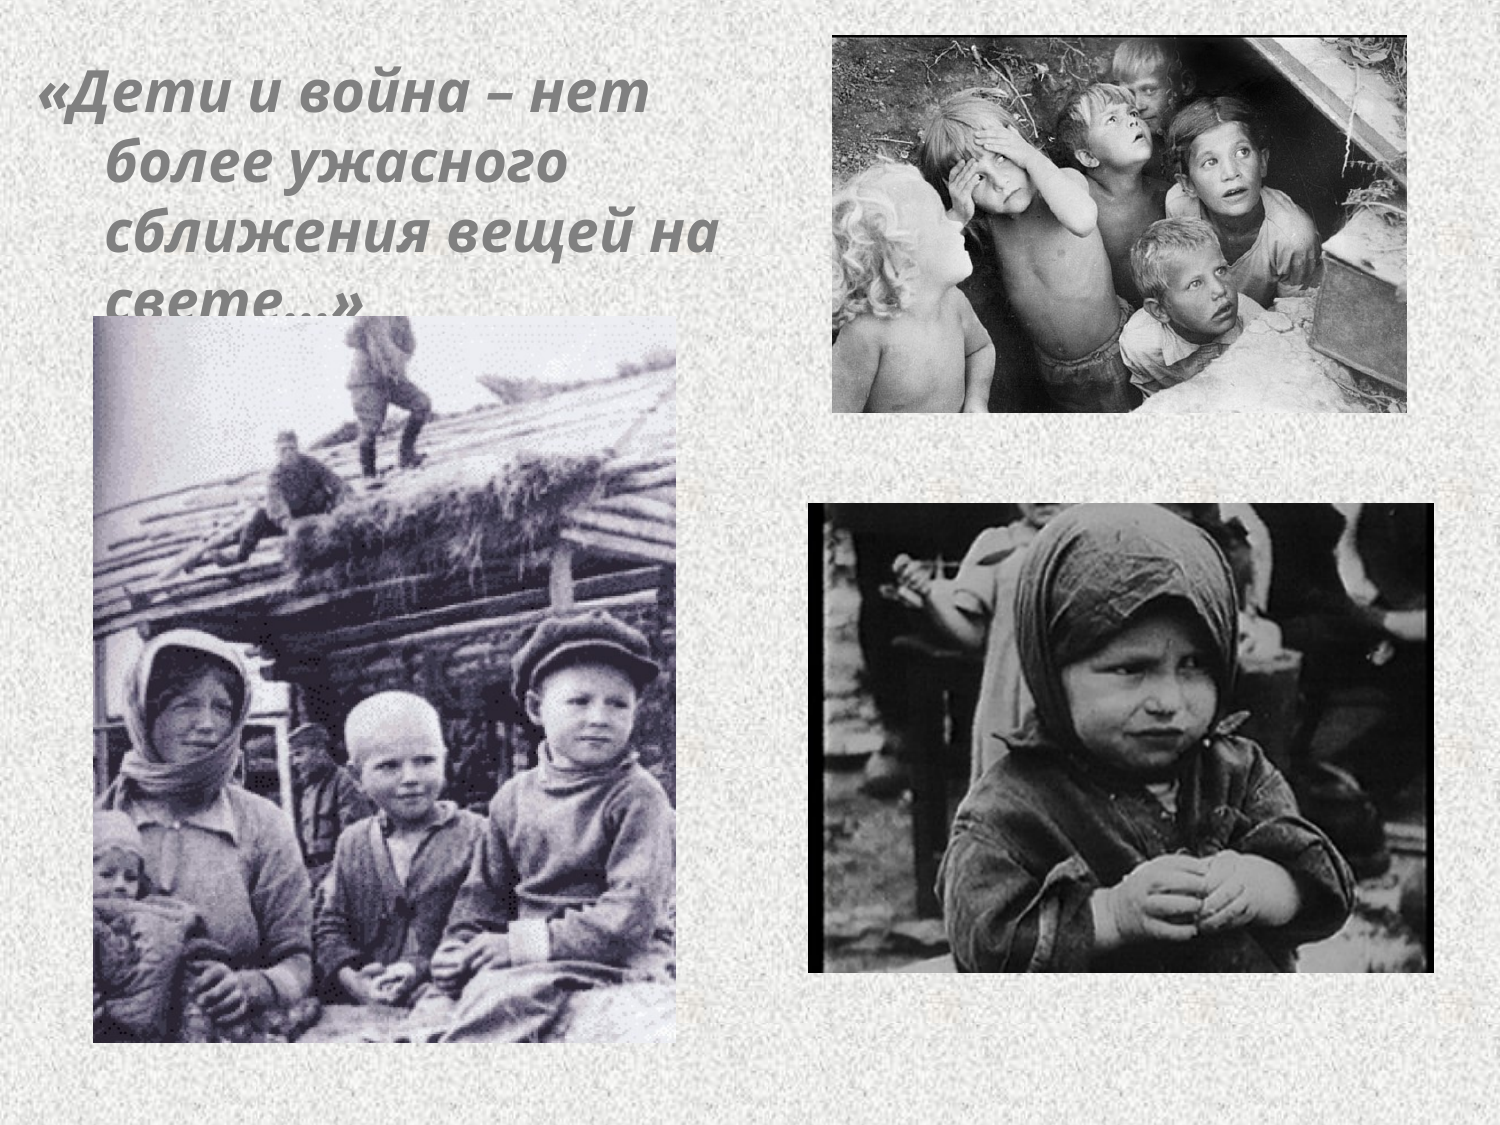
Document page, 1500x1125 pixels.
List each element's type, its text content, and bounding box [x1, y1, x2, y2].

list «Дети и война – нет более ужасного сближения вещей на свете…» [0, 46, 828, 406]
picture [0, 0, 1500, 1125]
